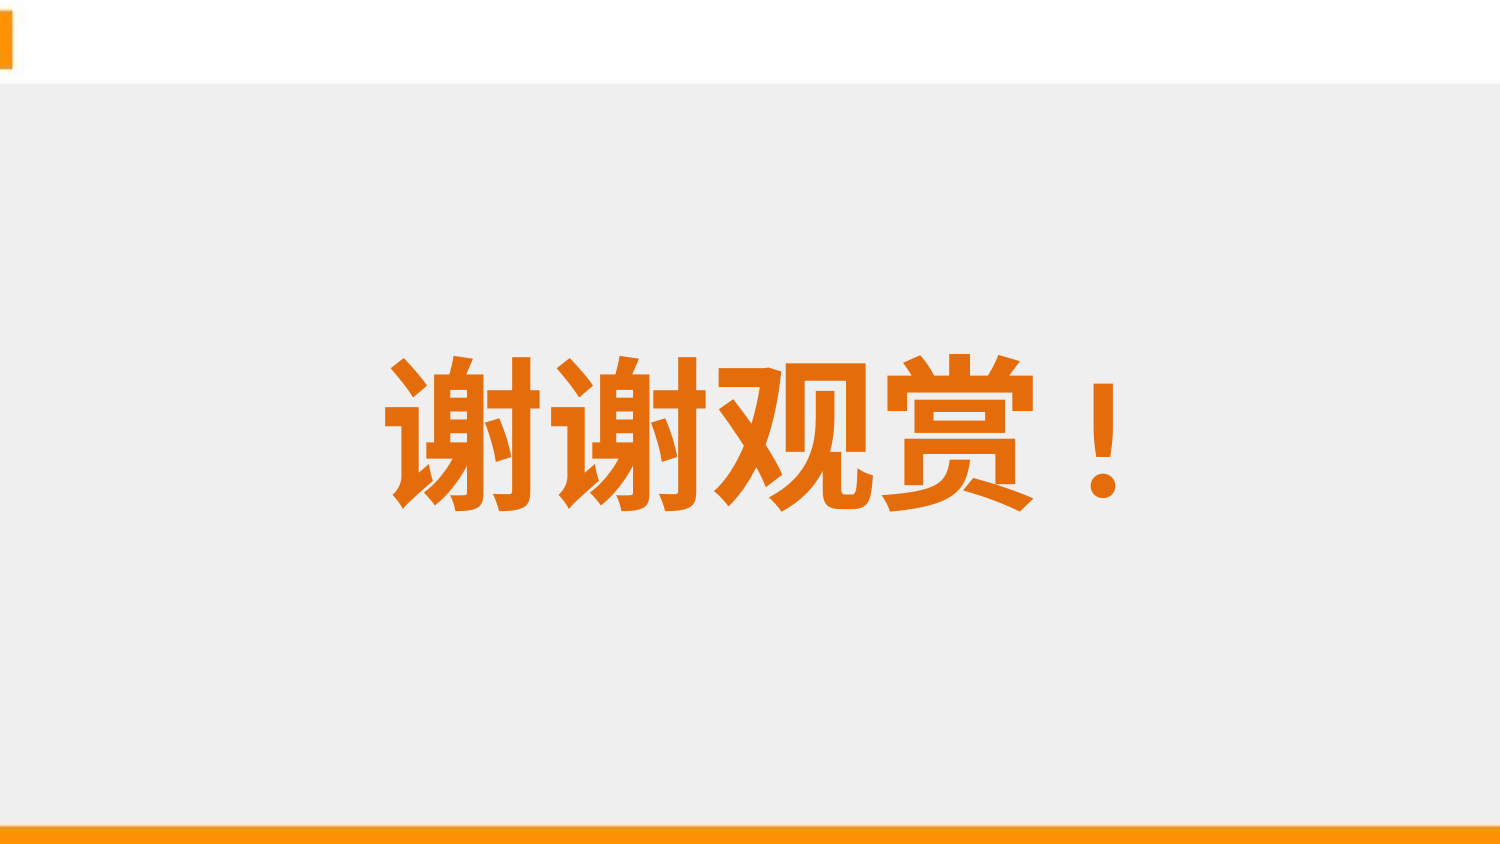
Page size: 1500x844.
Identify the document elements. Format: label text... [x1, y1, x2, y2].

picture [0, 0, 1500, 844]
subtitle 谢谢观赏! [230, 324, 1281, 540]
